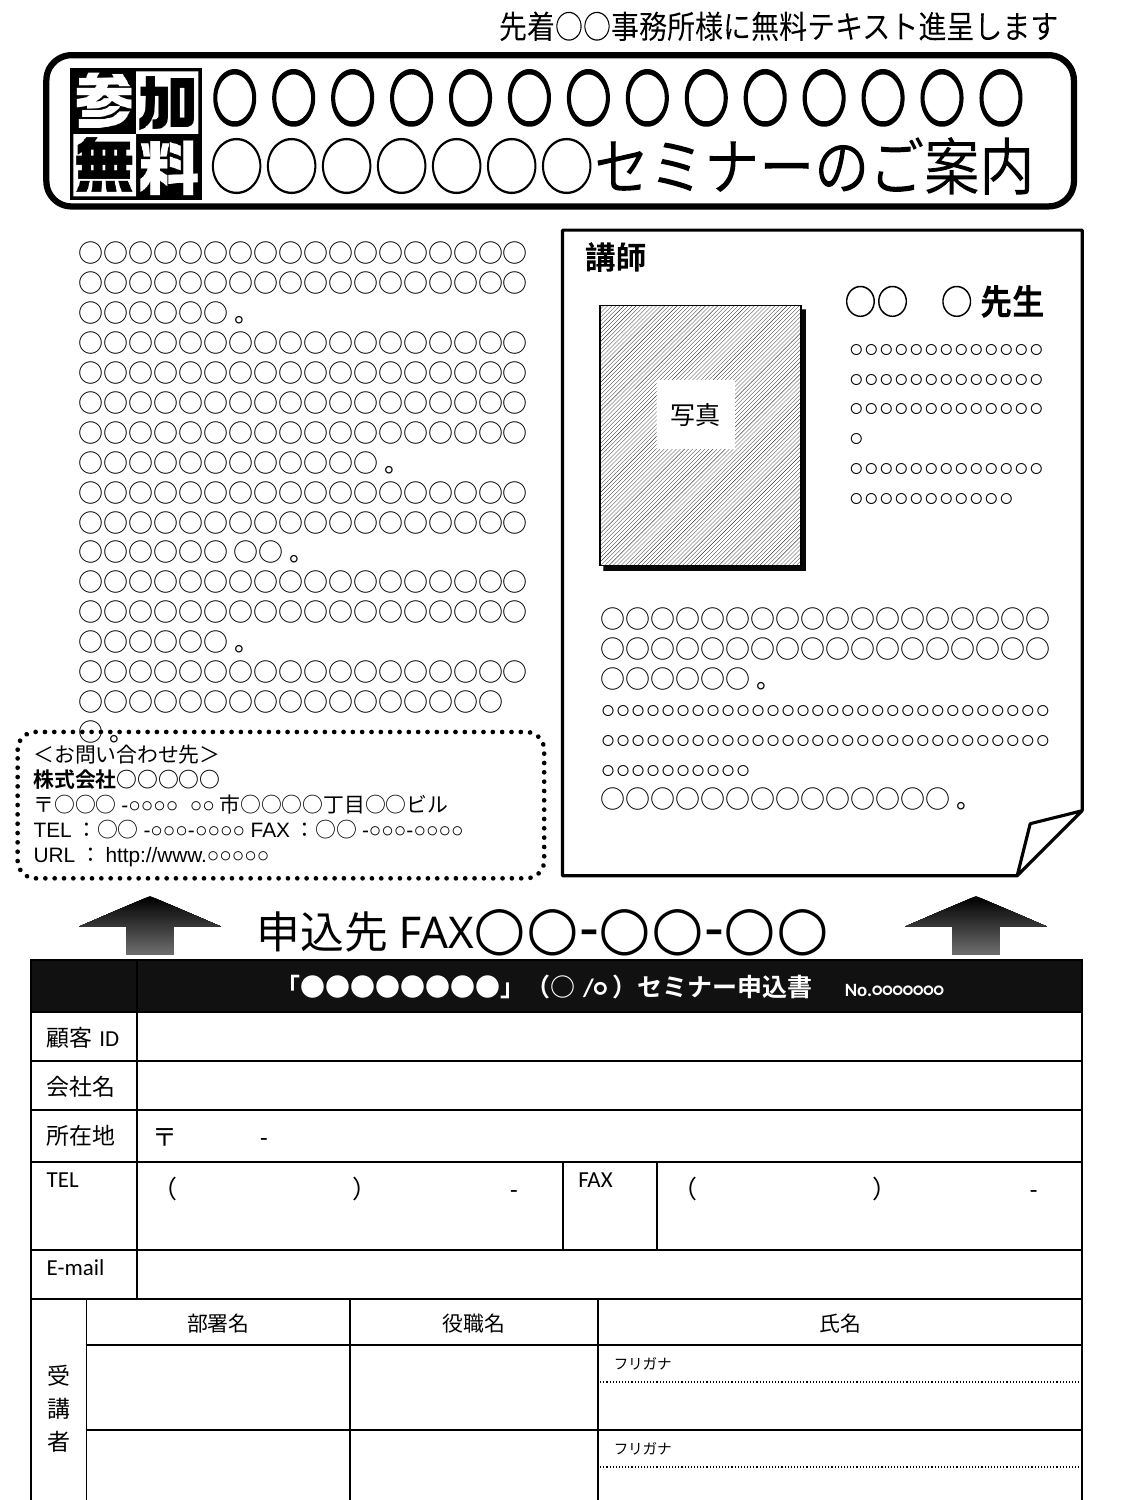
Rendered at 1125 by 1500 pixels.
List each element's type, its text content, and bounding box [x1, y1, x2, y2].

text_box ○○○○○○○○○○○○○○○○○○○○○○○○○○○○○○○○○○○○○○○○○○。 ○○○○○○○○○○○○○○○○○○○○○○○○○○○○○○○○○○○○○○○○○○○○○○○○○○○○○○○○○○○○○○○○○○○○○○ ○○○○○○○○○○○○○○。 [585, 596, 1071, 821]
table_cell フリガナ [599, 1346, 1081, 1382]
table_cell 部署名 [87, 1300, 349, 1344]
picture [62, 60, 209, 207]
table_cell FAX [564, 1163, 656, 1249]
text_box [79, 896, 221, 955]
table_cell [138, 1013, 1081, 1060]
table_cell [351, 1431, 597, 1500]
table_cell 顧客ID [32, 1013, 136, 1060]
table_header [32, 961, 136, 1011]
table_cell フリガナ [599, 1431, 1081, 1467]
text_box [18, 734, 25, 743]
table_cell 会社名 [32, 1062, 136, 1109]
text_box ＜お問い合わせ先＞ 株式会社○○○○○ 〒○○○-○○○○ ○○市○○○○丁目○○ビル TEL：○○-○○○-○○○○ FAX：○○-○○○-○○○○ URL：http://www.○○○○○ [537, 734, 558, 874]
text_box ○○○○○○○○○○○○○○○○○○○○○○○○○○○○○○○○○○○○○○○○○○。 ○○○○○○○○○○○○○○○○○○○○○○○○○○○○○○○○○○○○○○○○○○○○○○○○○○○○○○○○○○○○○○○○○○○○○○○○○○○○○○○○○○○○。 ○○○○○○○○○○○○○○○○○○○○○○○○○○○○○○○○○○○○○○○○○○ ○○。 ○○○○○○○○○○○○○○○○○○○○○○○○○○○○○○○○○○○○○○○○○○。 ○○○○○○○○○○○○○○○○○○○○○○○○○○○○○○○○○○○○。 [63, 230, 548, 734]
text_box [599, 305, 802, 566]
table_cell TEL [32, 1163, 136, 1249]
table_header 「●●●●●●●●」（○/○）セミナー申込書 No.○○○○○○○ [138, 961, 1081, 1011]
table_cell （ ） - [138, 1163, 562, 1249]
table_cell [87, 1346, 349, 1429]
table_cell 氏名 [599, 1300, 1081, 1344]
text_box [562, 230, 1083, 876]
table_cell [599, 1467, 1081, 1500]
table_cell [138, 1062, 1081, 1109]
table_cell [138, 1251, 1081, 1298]
text_box [905, 896, 1047, 955]
table_cell 受講者 [32, 1300, 86, 1500]
table_cell [87, 1431, 349, 1500]
text_box 申込先FAX○○-○○-○○ [241, 879, 846, 969]
text_box ○○○○○○○○○○○○○○○○○○○○○○○○○○○○○○○○○○○○○○○○ ○○○○○○○○○○○○○○○○○○○○○○○○ [834, 324, 1068, 520]
table_cell 役職名 [351, 1300, 597, 1344]
table_cell （ ） - [658, 1163, 1081, 1249]
table_cell 所在地 [32, 1111, 136, 1161]
table_cell [351, 1346, 597, 1429]
table_cell E-mail [32, 1251, 136, 1298]
table_cell 〒 - [138, 1111, 1081, 1161]
text_box [17, 731, 545, 879]
table_cell [599, 1382, 1081, 1429]
text_box [46, 55, 1074, 207]
